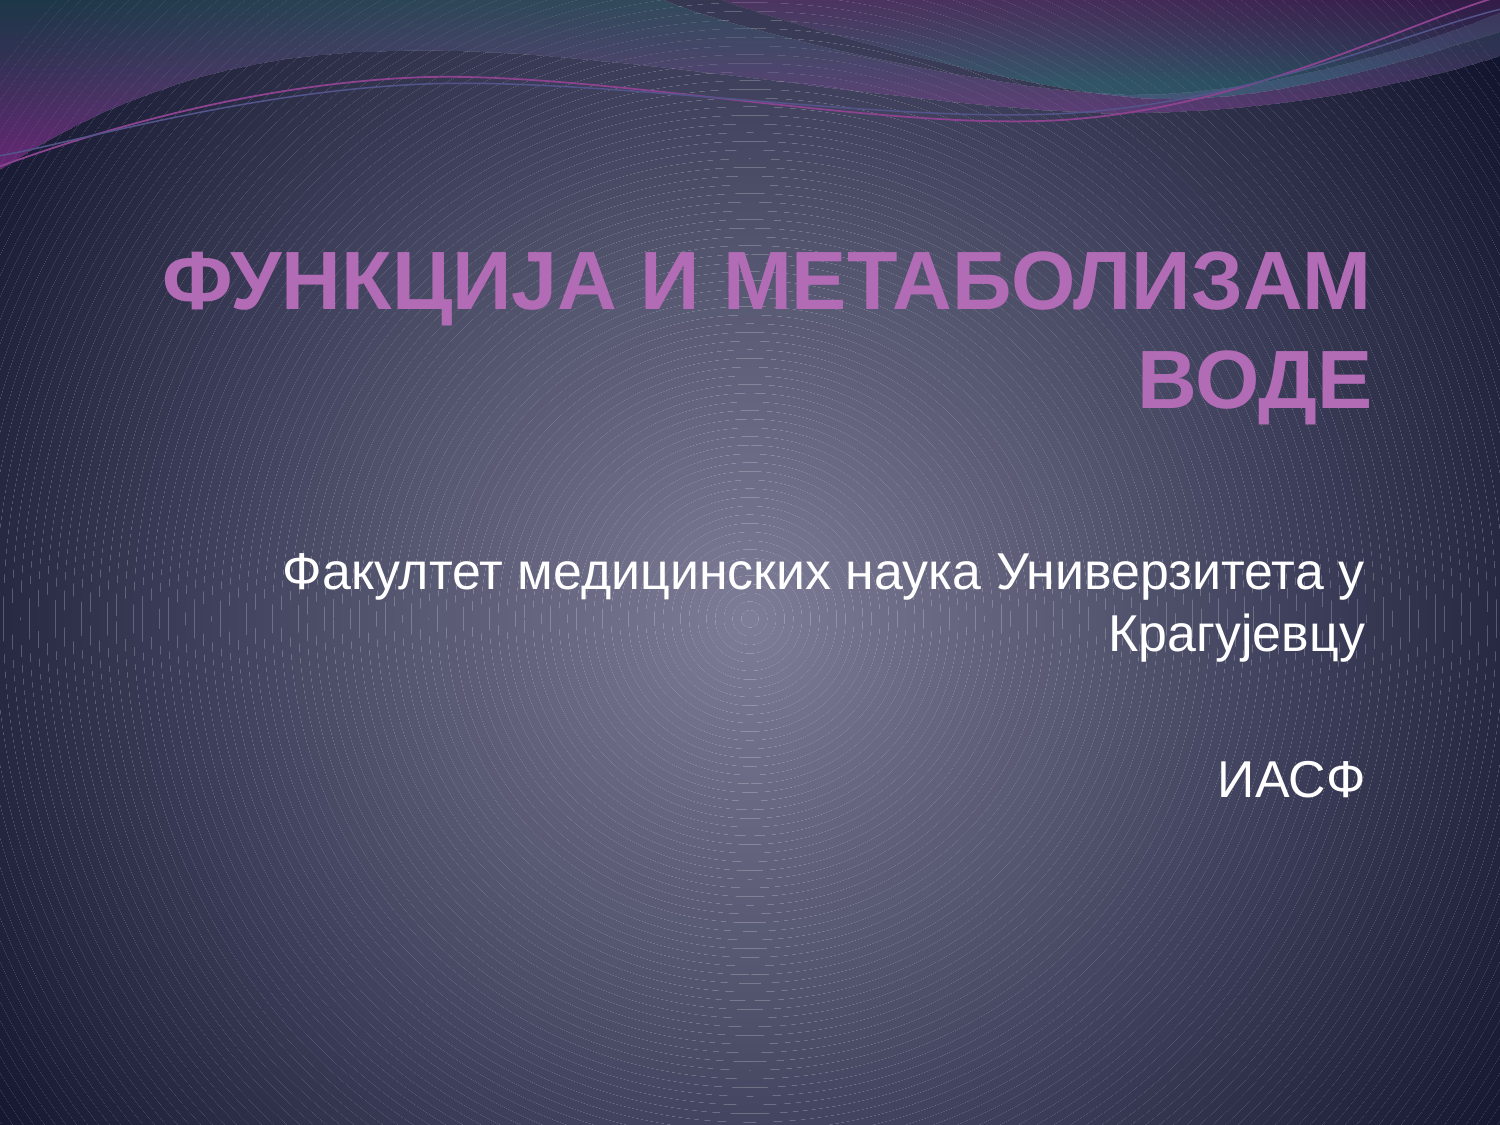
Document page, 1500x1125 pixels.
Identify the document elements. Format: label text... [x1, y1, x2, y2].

title ФУНКЦИЈА И МЕТАБОЛИЗАМ ВОДЕ [87, 224, 1376, 525]
subtitle Факултет медицинских наука Универзитета у Крагујевцу ИАСФ [87, 529, 1376, 818]
